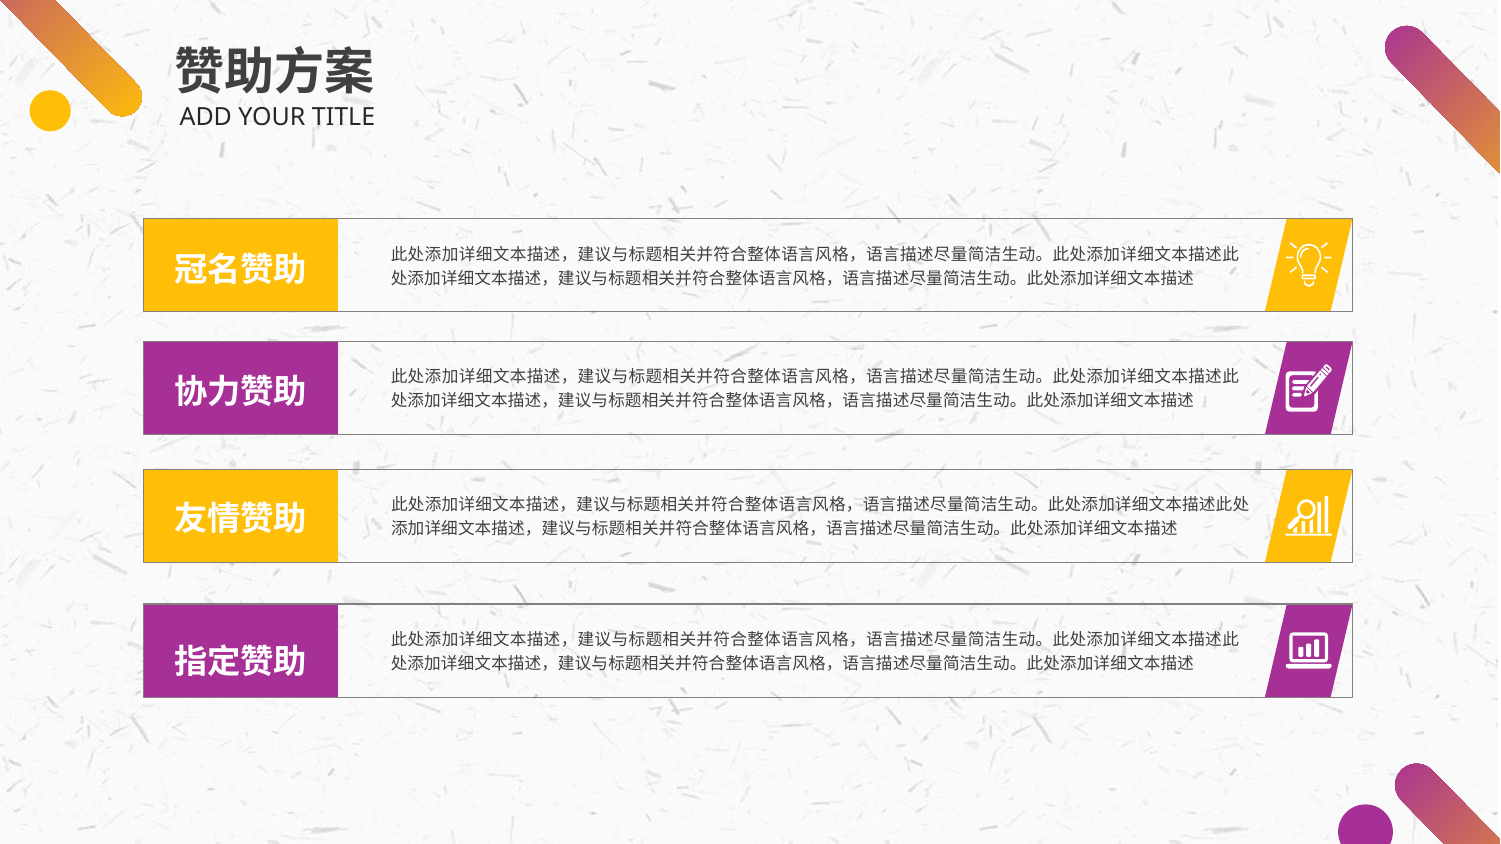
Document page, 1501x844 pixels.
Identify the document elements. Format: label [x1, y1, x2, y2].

text_box [143, 341, 1353, 444]
text_box [143, 217, 1353, 321]
picture [0, 0, 1498, 844]
text_box [159, 32, 521, 140]
text_box [143, 603, 1353, 706]
text_box [143, 468, 1353, 571]
